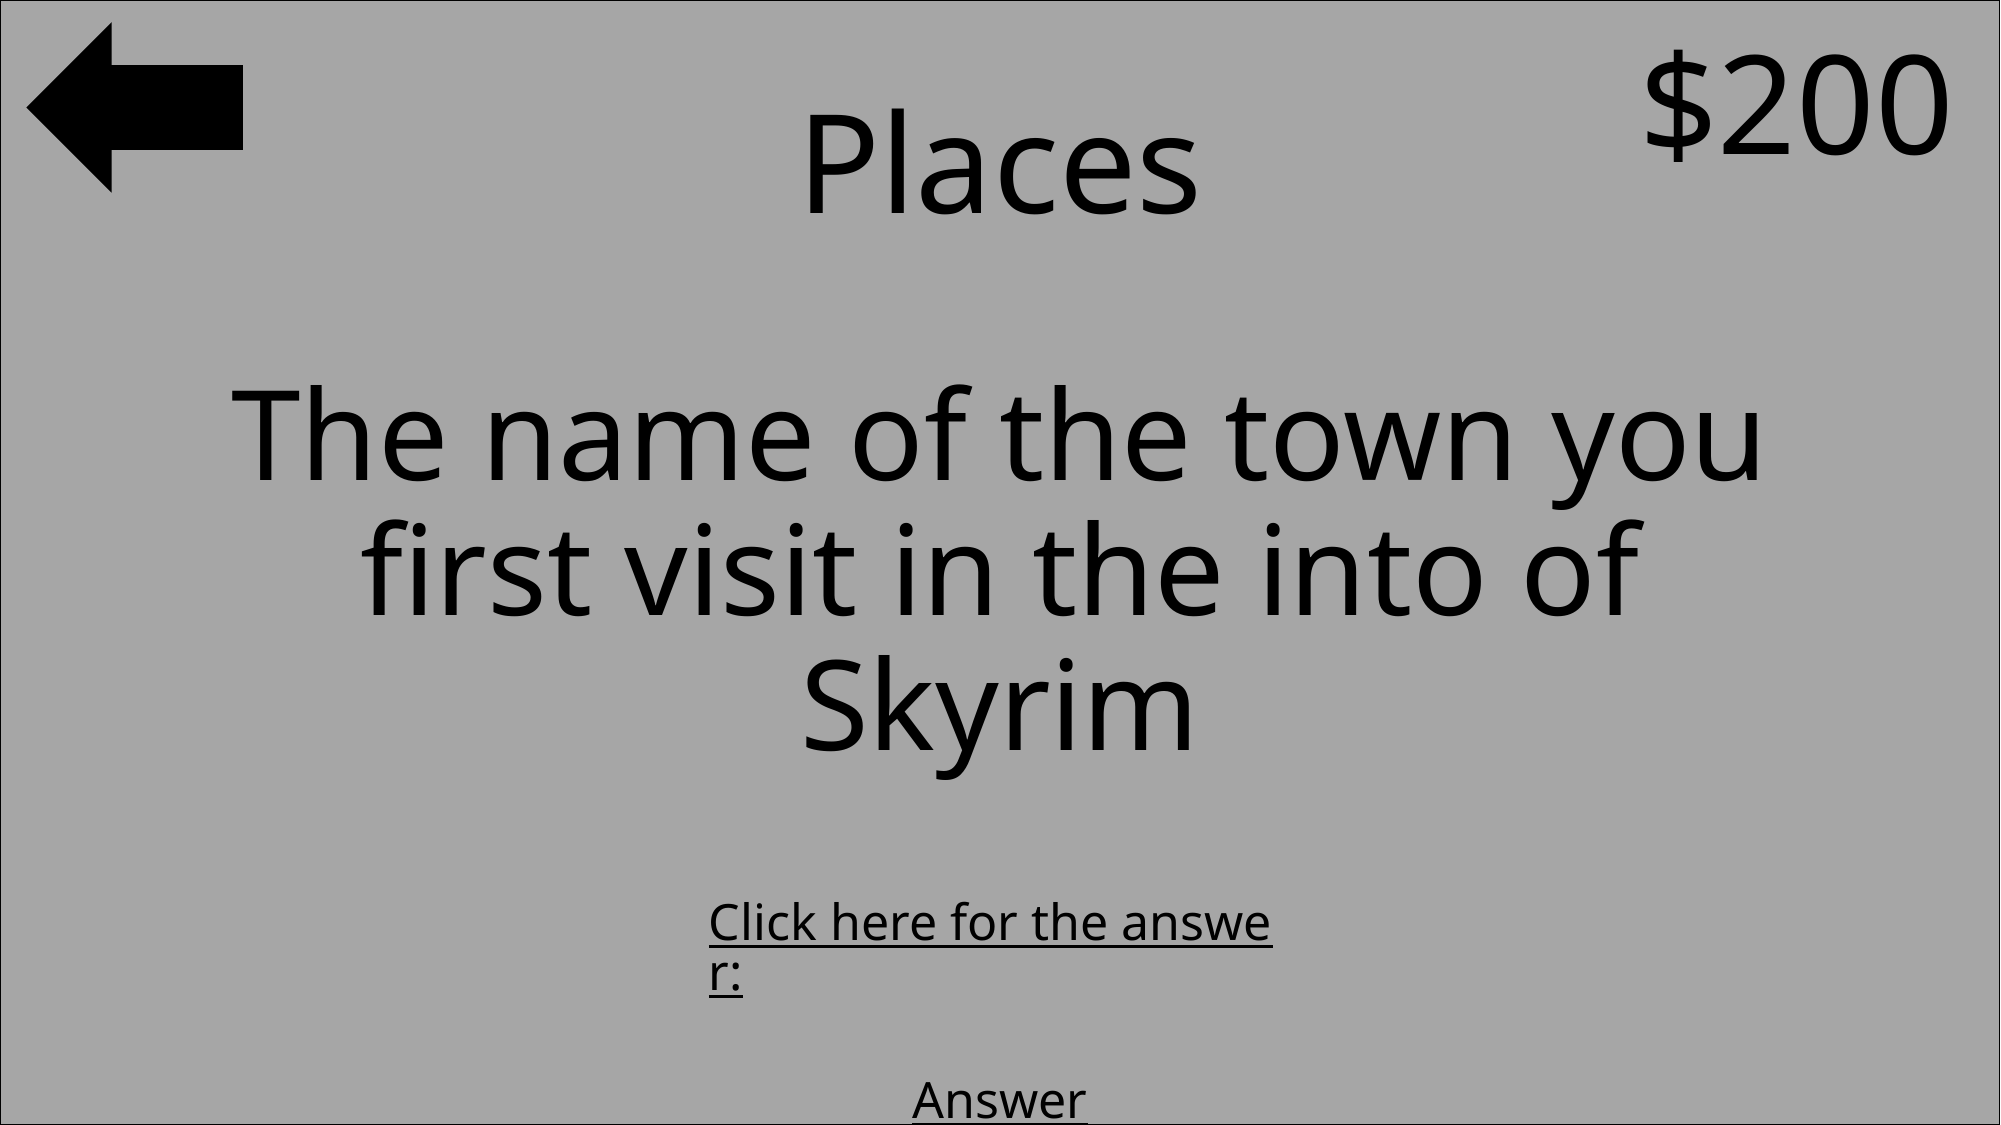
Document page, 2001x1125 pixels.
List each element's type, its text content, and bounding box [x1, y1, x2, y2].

text_box Click here for the answer: Answer [694, 883, 1306, 1095]
text_box $200 [1593, 1, 2000, 219]
text_box [26, 22, 243, 193]
text_box The name of the town you first visit in the into of Skyrim [158, 364, 1842, 839]
text_box [0, 0, 2000, 1125]
text_box Places [137, 59, 1863, 278]
